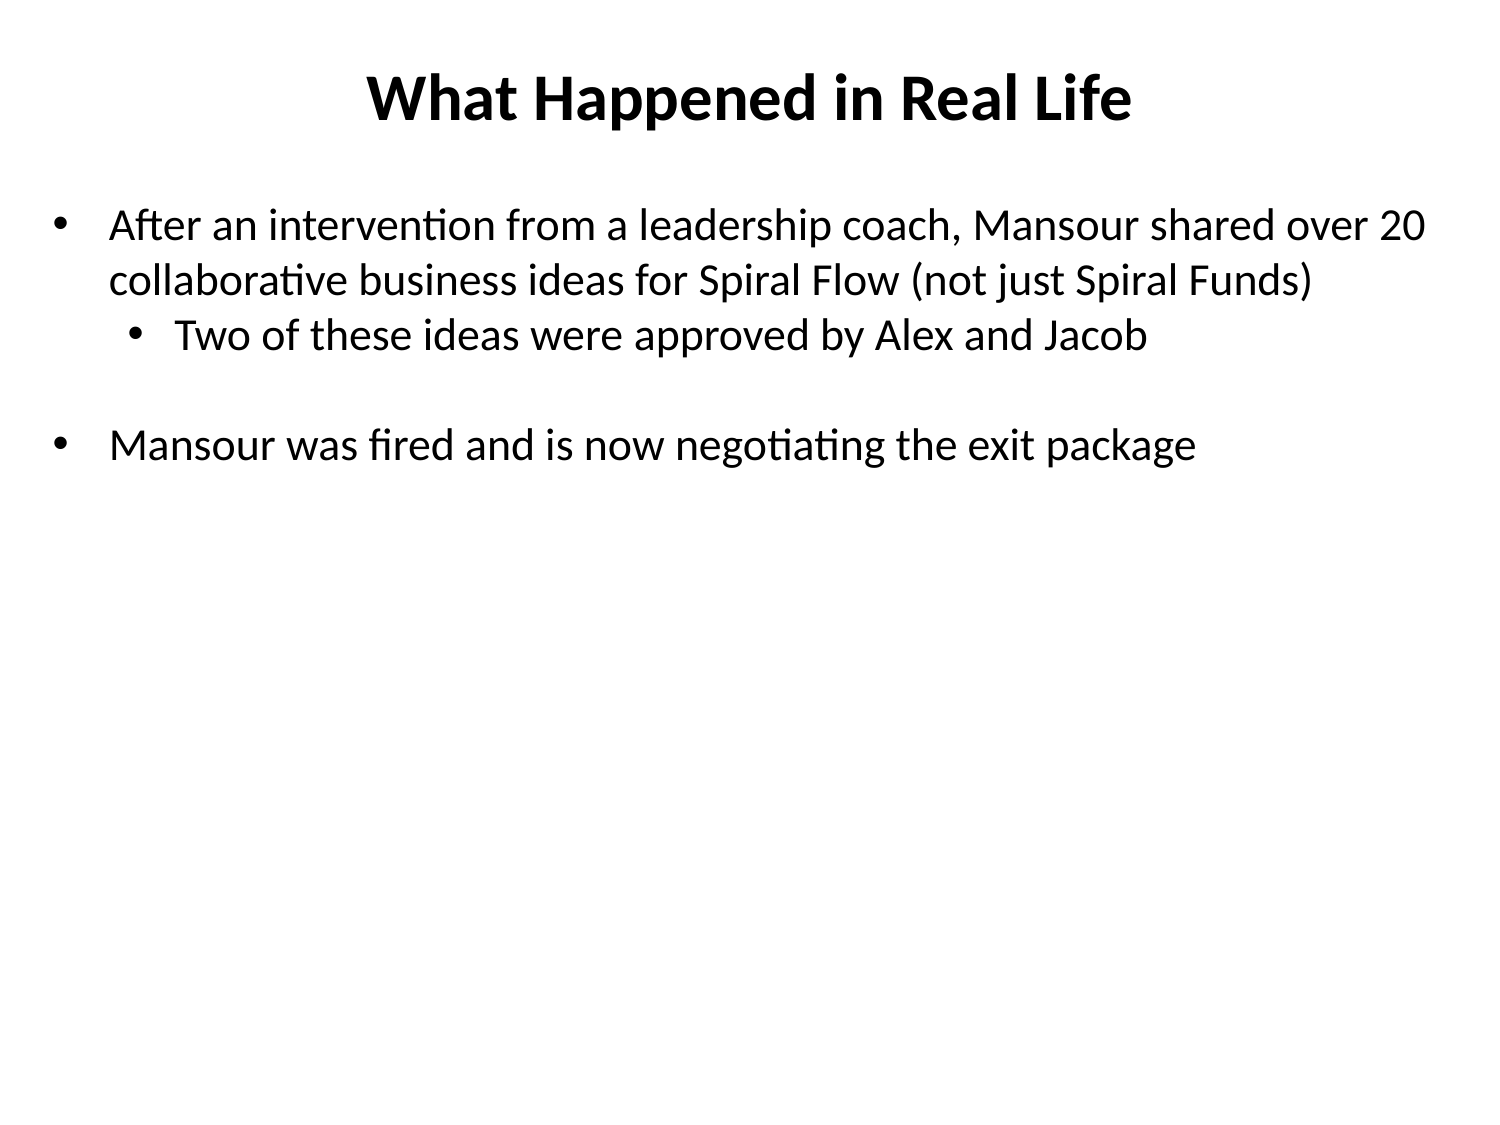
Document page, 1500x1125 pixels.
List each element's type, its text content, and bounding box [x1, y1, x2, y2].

title What Happened in Real Life [75, 0, 1425, 188]
list After an intervention from a leadership coach, Mansour shared over 20 collaborative business ideas for Spiral Flow (not just Spiral Funds) Two of these ideas were approved by Alex and Jacob Mansour was fired and is now negotiating the exit package [37, 187, 1450, 1125]
